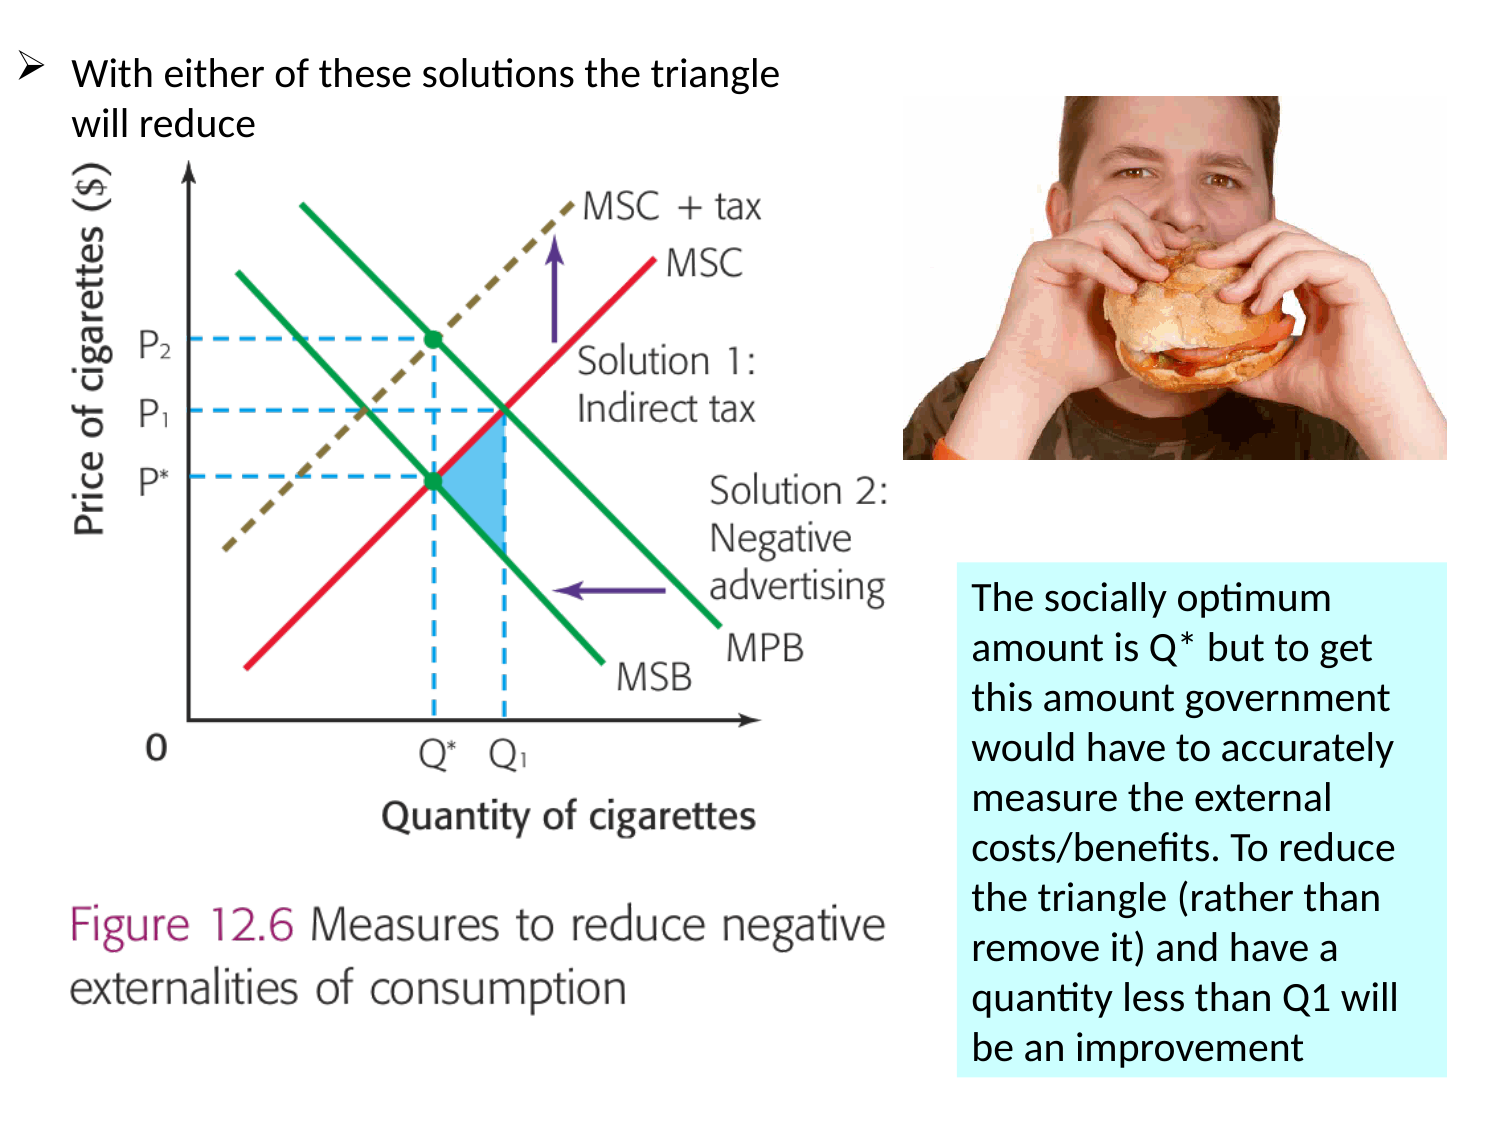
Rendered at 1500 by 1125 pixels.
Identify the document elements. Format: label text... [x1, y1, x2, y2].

text_box The socially optimum amount is Q* but to get this amount government would have to accurately measure the external costs/benefits. To reduce the triangle (rather than remove it) and have a quantity less than Q1 will be an improvement [956, 562, 1447, 1078]
picture [903, 96, 1448, 461]
list With either of these solutions the triangle will reduce [0, 38, 857, 1001]
picture [69, 160, 888, 1057]
